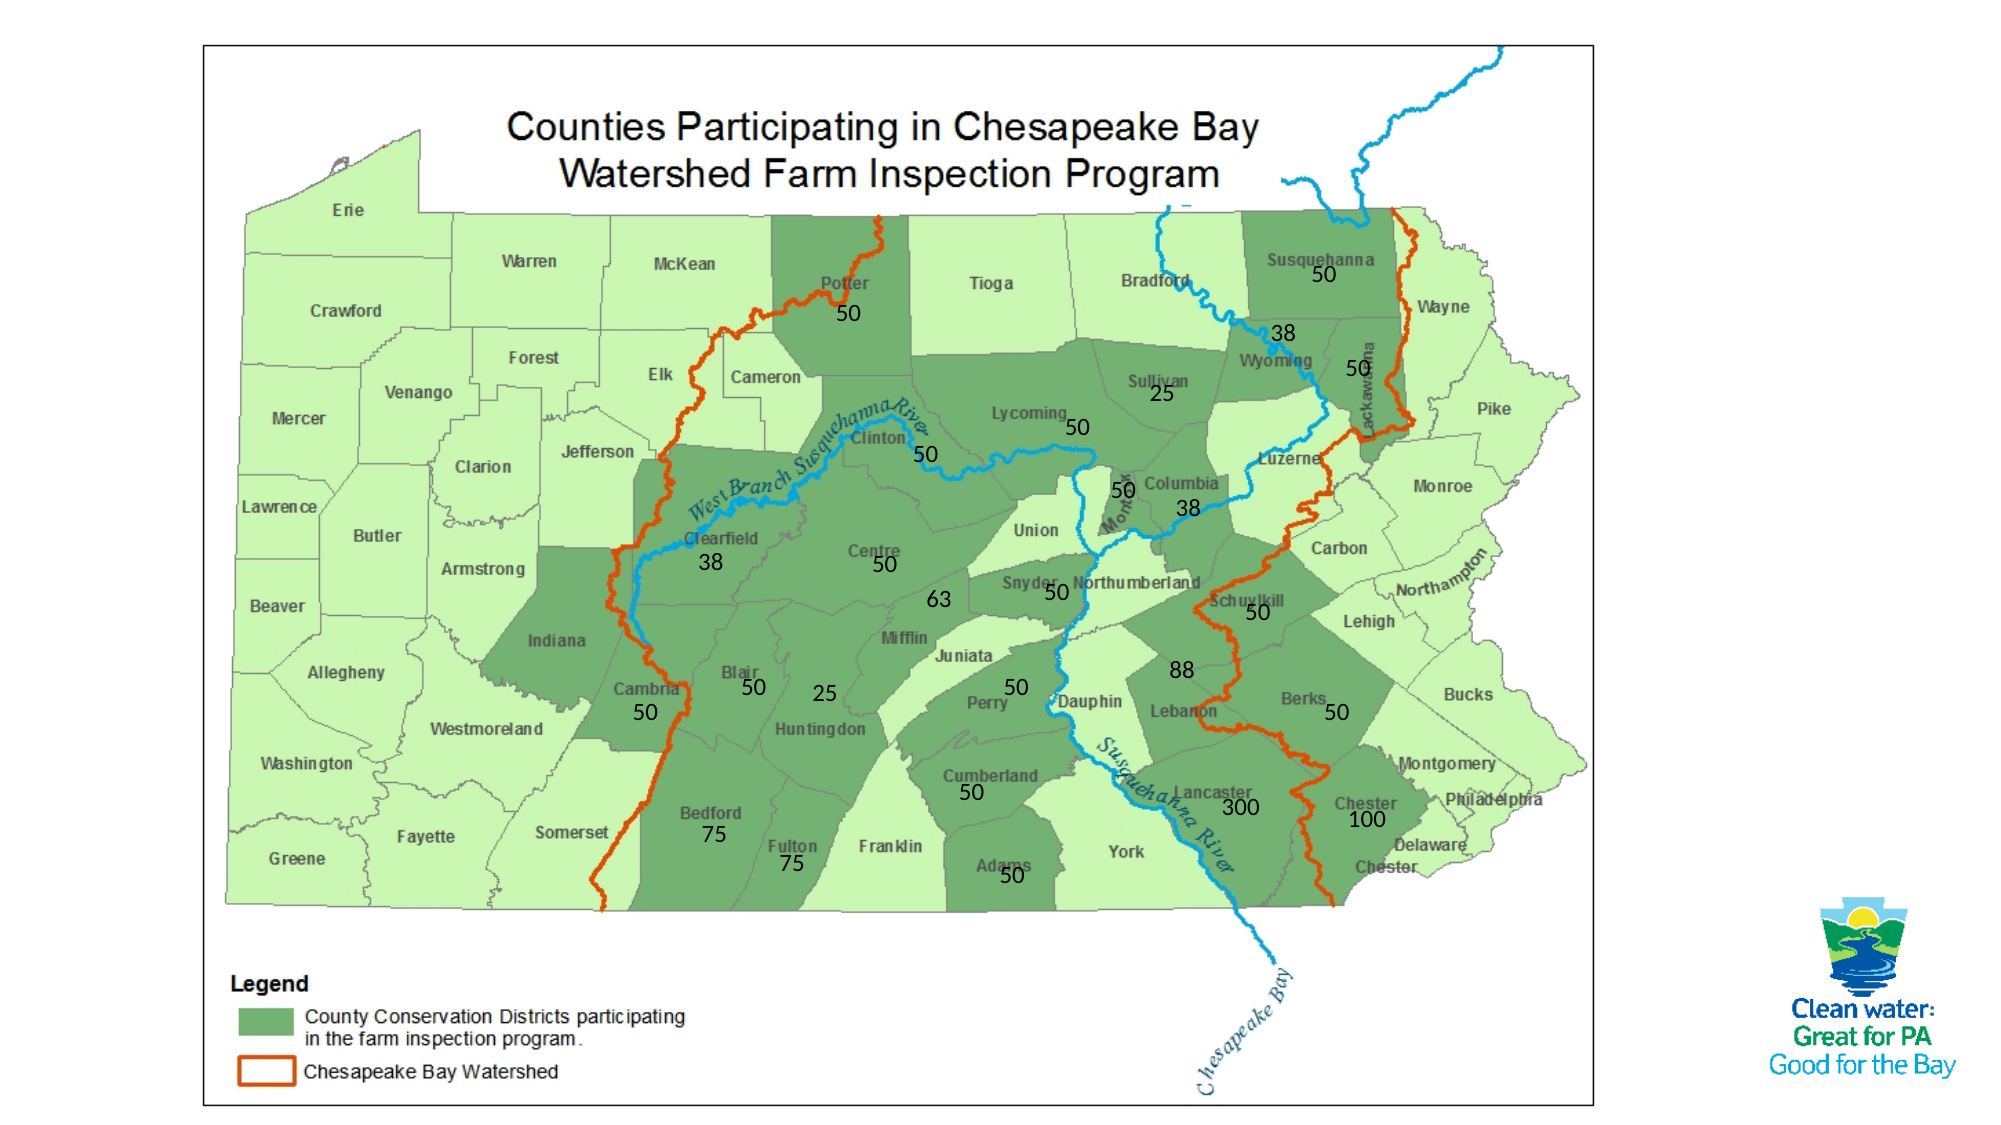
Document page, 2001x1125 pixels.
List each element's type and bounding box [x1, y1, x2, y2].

picture [170, 12, 1626, 1125]
picture [1765, 894, 1960, 1083]
